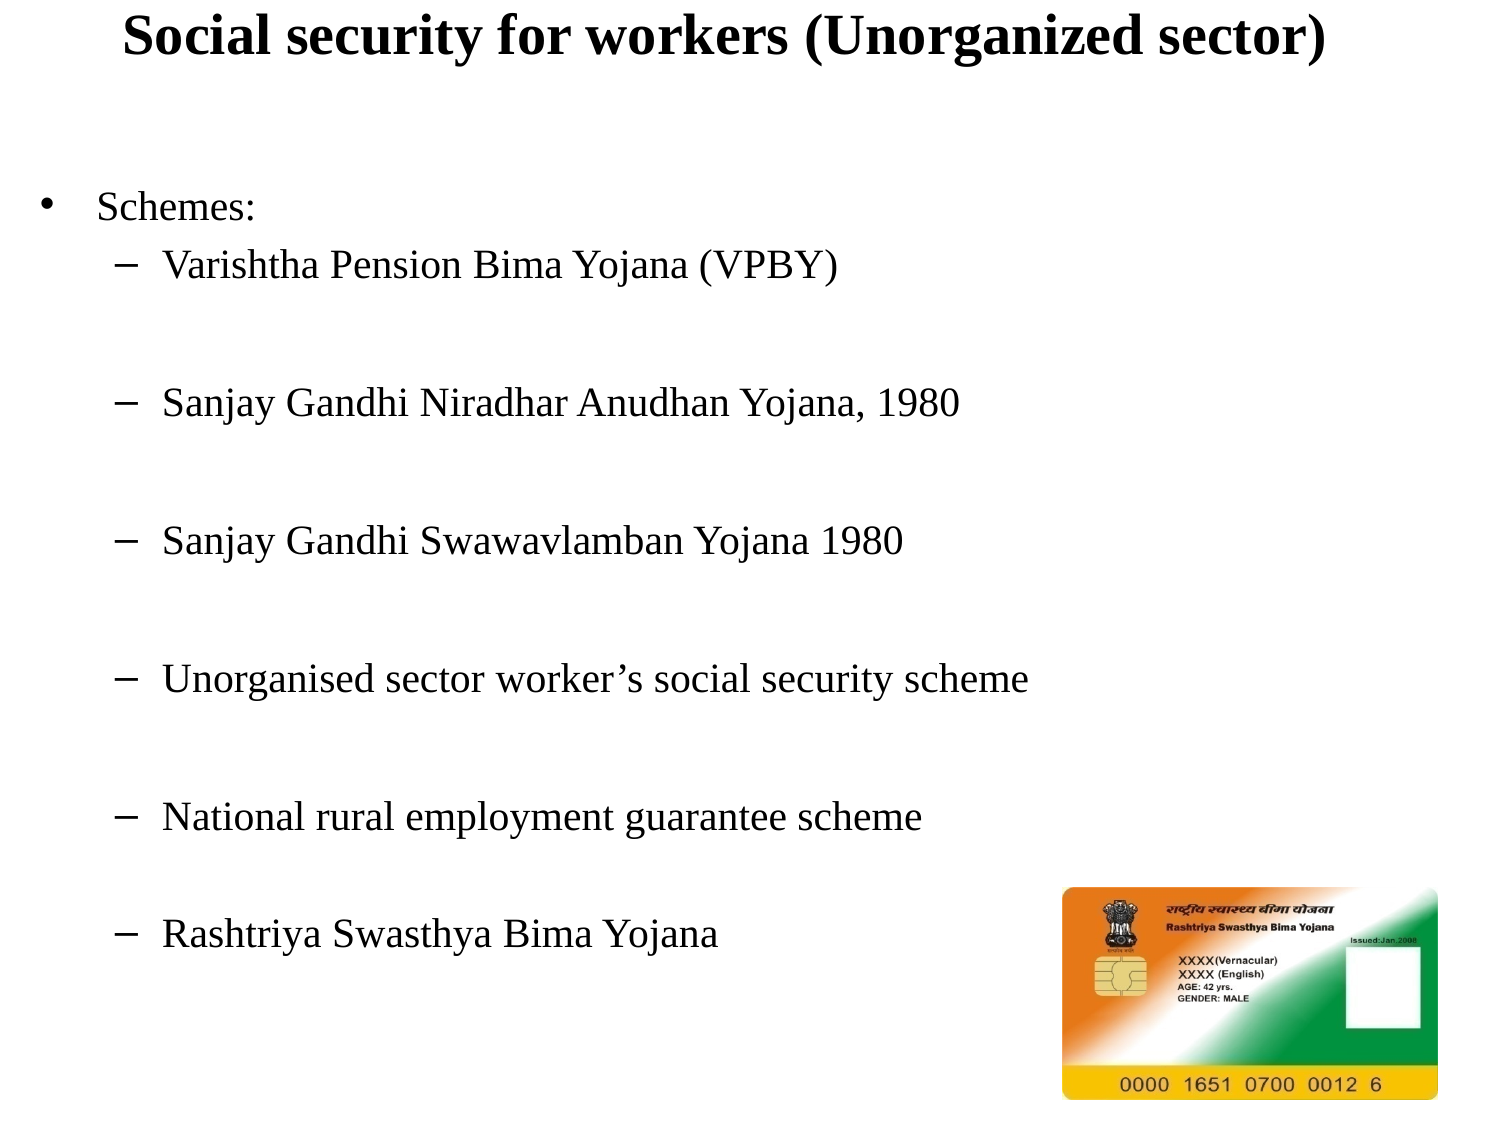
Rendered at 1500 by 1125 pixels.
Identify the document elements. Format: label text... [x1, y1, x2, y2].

picture [1062, 887, 1438, 1101]
list Schemes: Varishtha Pension Bima Yojana (VPBY) Sanjay Gandhi Niradhar Anudhan Yojana, 1980 Sanjay Gandhi Swawavlamban Yojana 1980 Unorganised sector worker’s social security scheme National rural employment guarantee scheme Rashtriya Swasthya Bima Yojana [24, 112, 1463, 1050]
title Social security for workers (Unorganized sector) [50, 0, 1400, 112]
